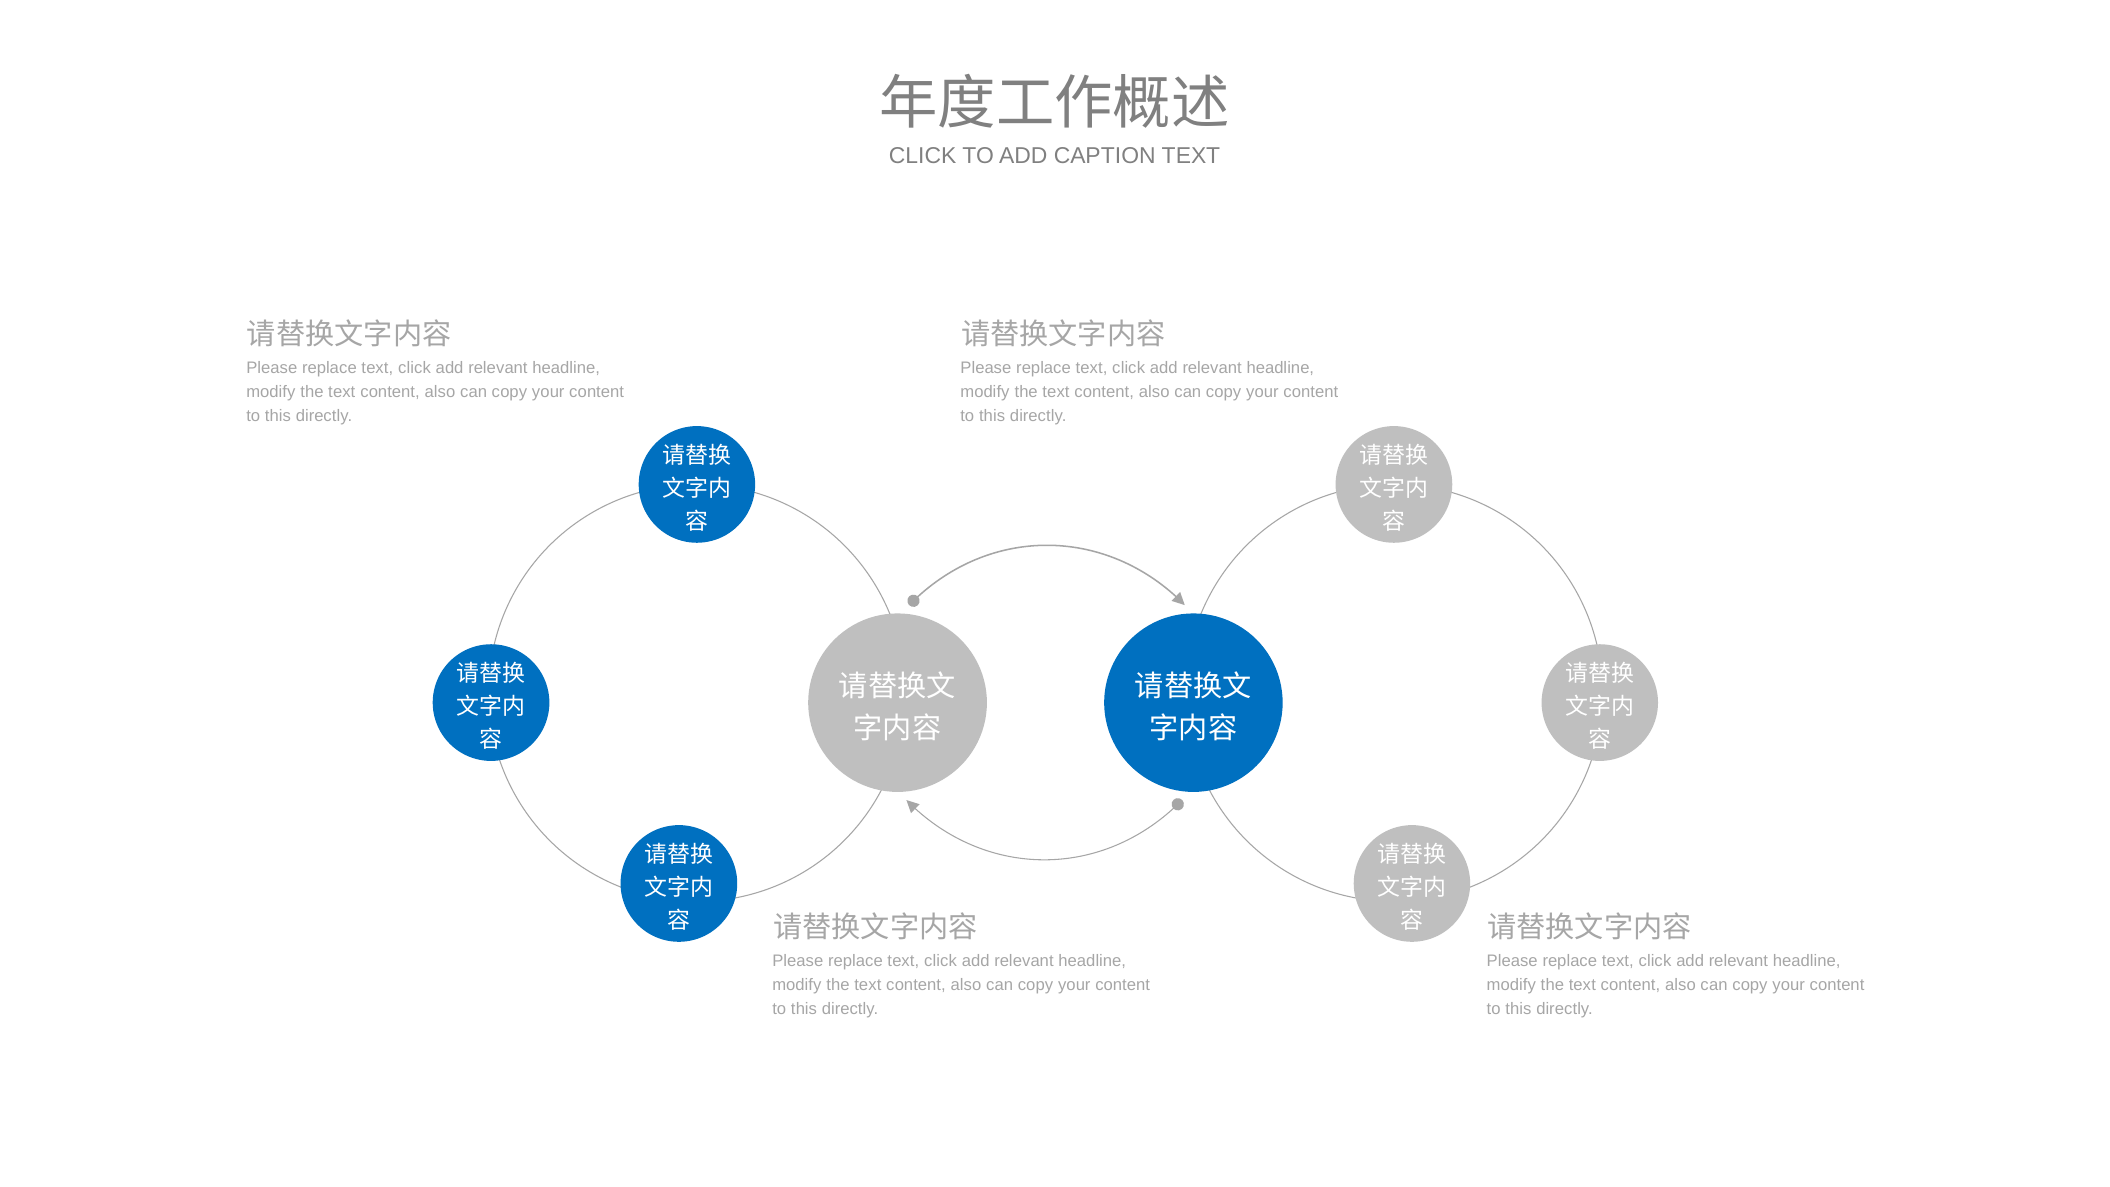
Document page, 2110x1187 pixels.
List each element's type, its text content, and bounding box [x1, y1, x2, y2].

text_box Please replace text, click add relevant headline, modify the text content, also can copy your content to this directly. [772, 945, 1160, 1018]
text_box 请替换文字内容 [638, 426, 756, 543]
text_box 请替换文字内容 [808, 613, 987, 792]
text_box [907, 545, 1185, 705]
text_box 请替换文字内容 [620, 825, 738, 942]
text_box 请替换文字内容 [1335, 426, 1453, 543]
text_box 请替换文字内容 [1487, 901, 1693, 944]
text_box Please replace text, click add relevant headline, modify the text content, also can copy your content to this directly. [1486, 945, 1874, 1018]
text_box Please replace text, click add relevant headline, modify the text content, also can copy your content to this directly. [960, 353, 1348, 425]
text_box 请替换文字内容 [1541, 644, 1659, 761]
text_box 年度工作概述 [865, 65, 1245, 136]
text_box [1201, 492, 1597, 898]
text_box 请替换文字内容 [961, 308, 1167, 351]
text_box 请替换文字内容 [773, 901, 978, 944]
text_box 请替换文字内容 [432, 644, 550, 761]
text_box [906, 666, 1184, 860]
text_box [494, 492, 890, 898]
text_box 请替换文字内容 [1353, 825, 1471, 942]
text_box Please replace text, click add relevant headline, modify the text content, also can copy your content to this directly. [246, 353, 634, 425]
text_box 请替换文字内容 [1104, 613, 1283, 792]
text_box 请替换文字内容 [246, 308, 452, 351]
text_box CLICK TO ADD CAPTION TEXT [865, 140, 1245, 168]
